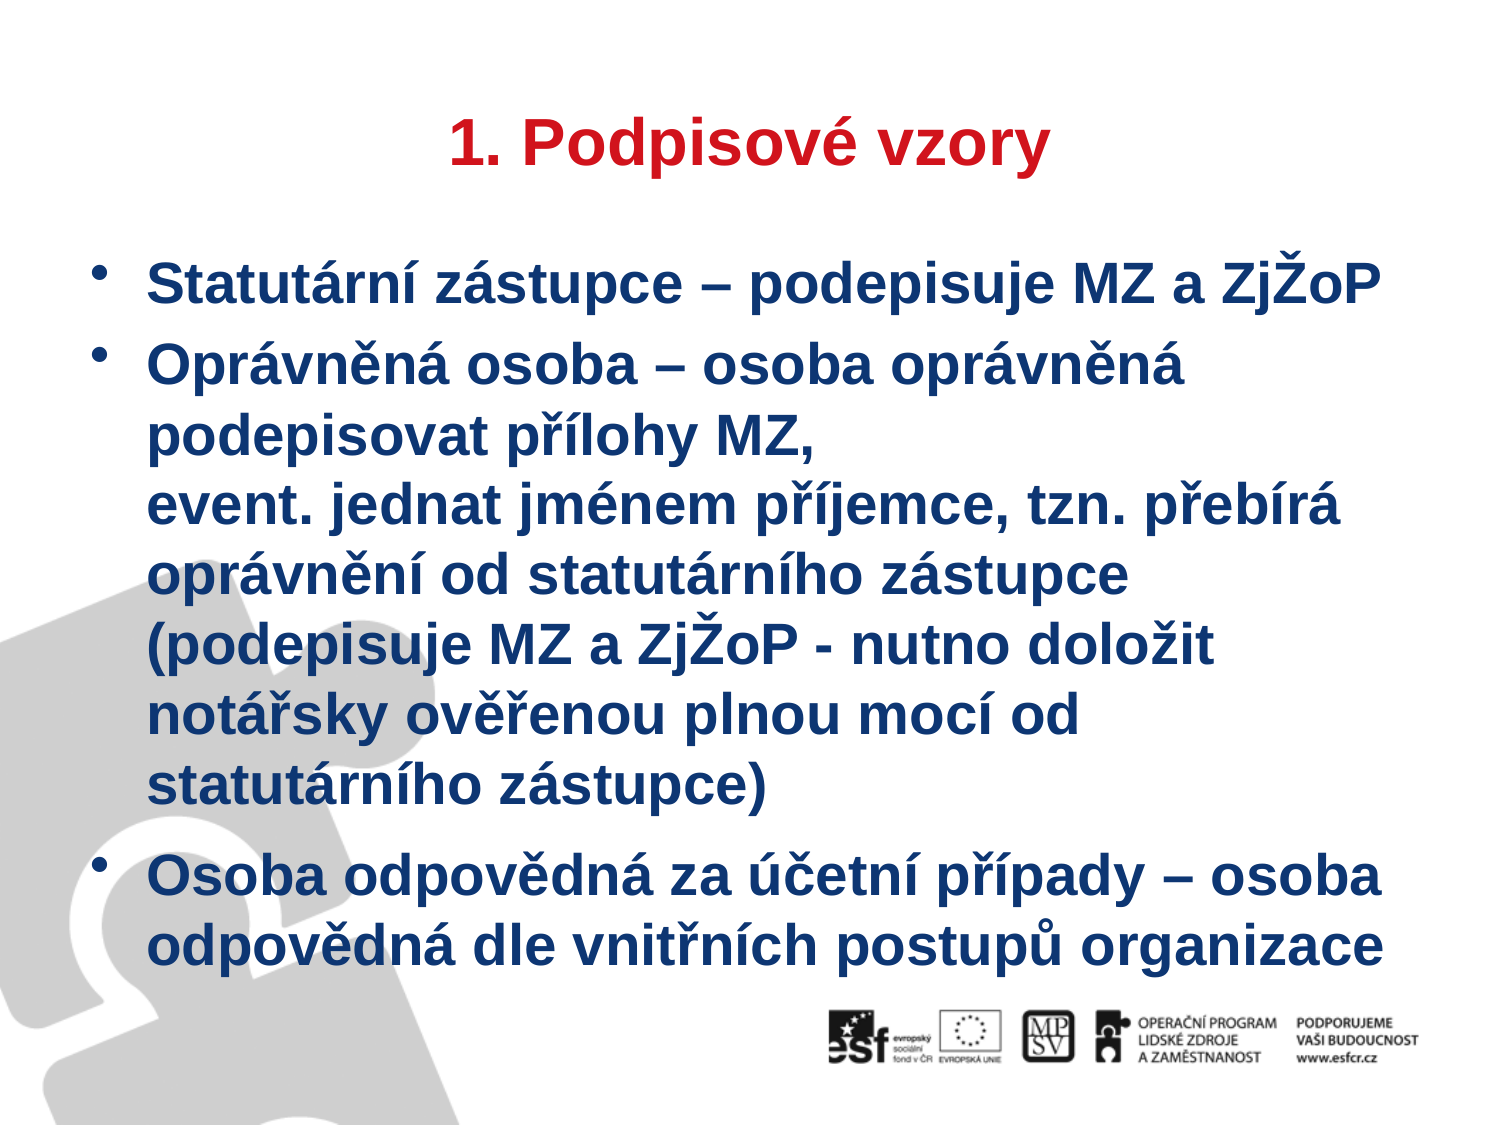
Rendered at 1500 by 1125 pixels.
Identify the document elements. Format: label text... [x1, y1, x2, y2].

title 1. Podpisové vzory [74, 44, 1426, 233]
picture [0, 0, 1500, 1125]
text_box Statutární zástupce – podepisuje MZ a ZjŽoP Oprávněná osoba – osoba oprávněná podepisovat přílohy MZ, event. jednat jménem příjemce, tzn. přebírá oprávnění od statutárního zástupce (podepisuje MZ a ZjŽoP - nutno doložit notářsky ověřenou plnou mocí od statutárního zástupce) Osoba odpovědná za účetní případy – osoba odpovědná dle vnitřních postupů organizace [74, 237, 1425, 1005]
